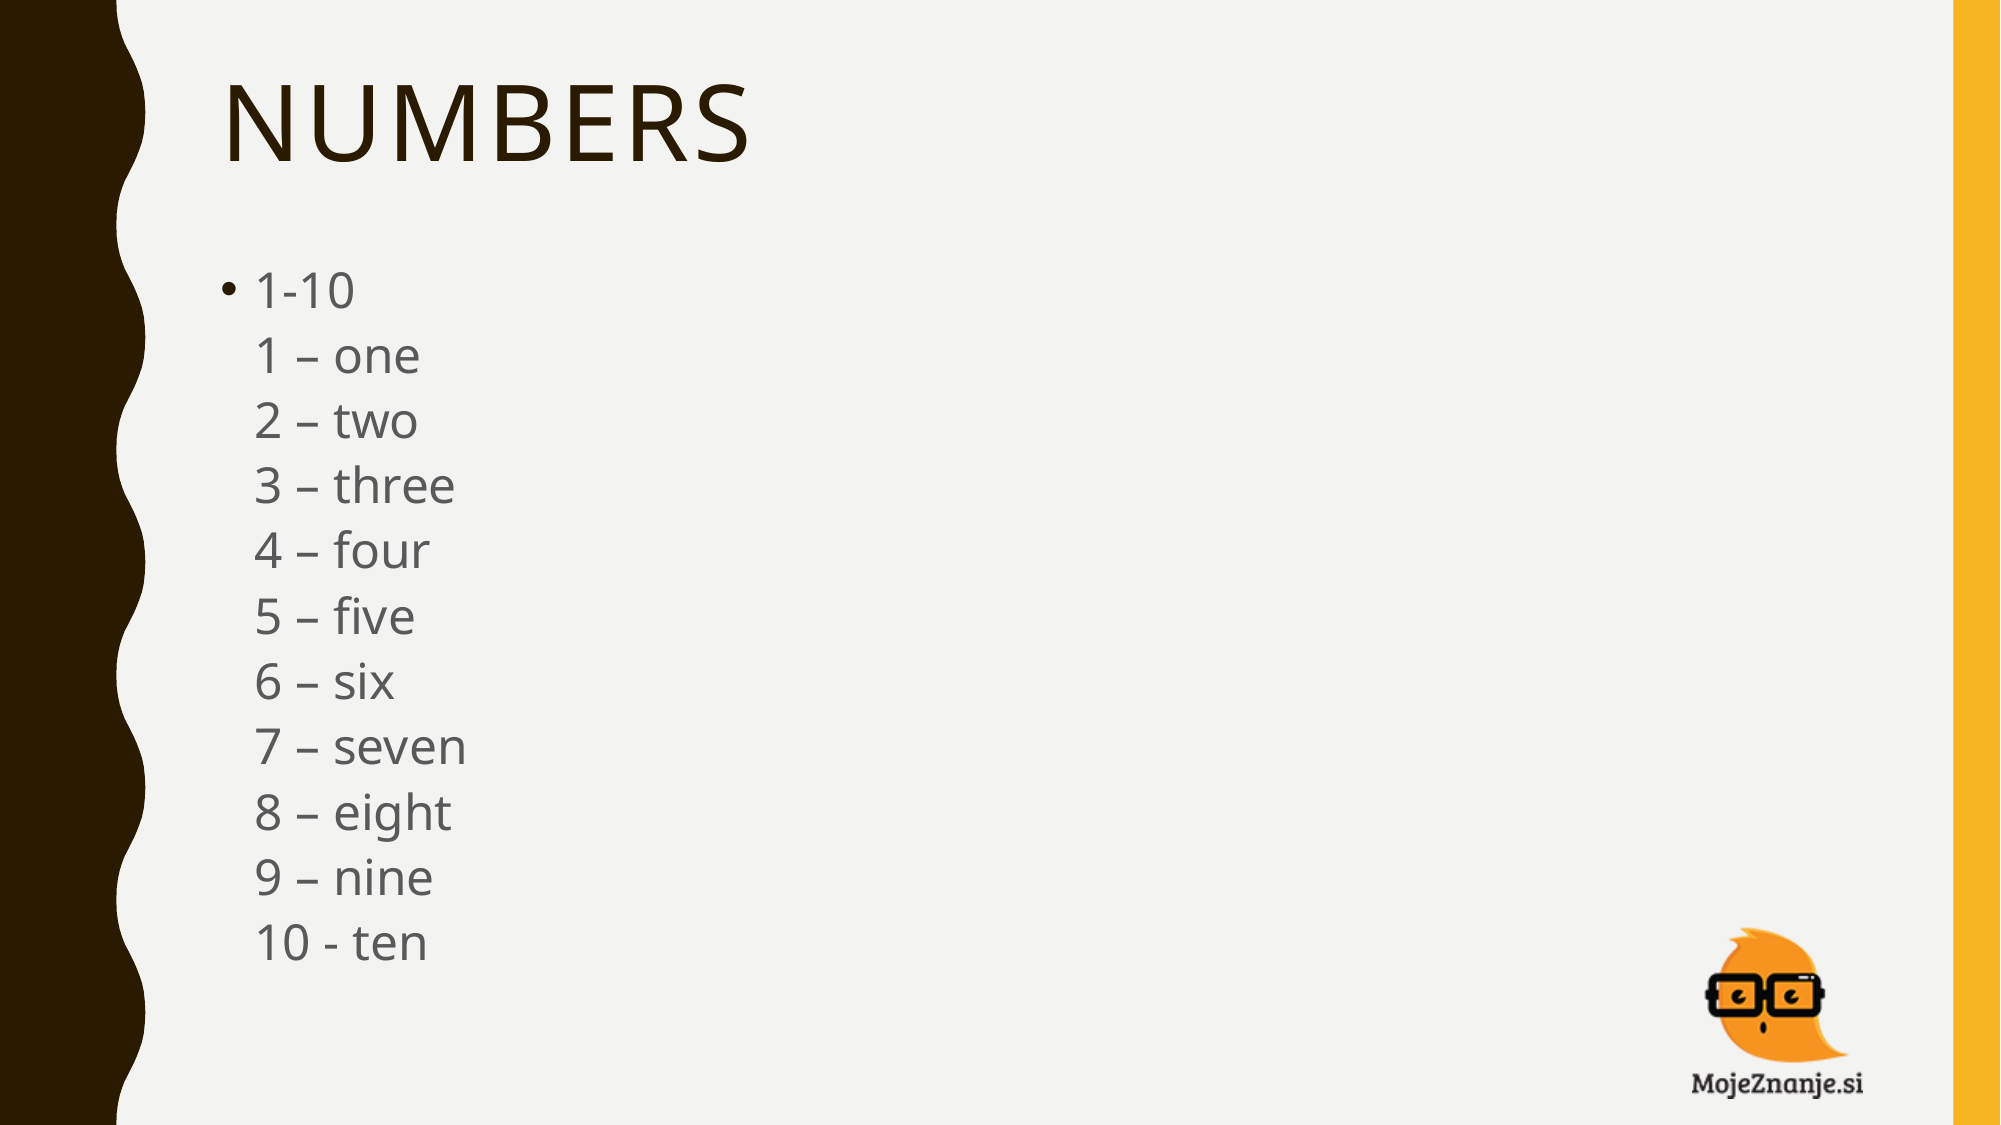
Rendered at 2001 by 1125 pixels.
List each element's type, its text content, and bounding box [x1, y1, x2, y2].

picture [1692, 983, 1863, 1099]
list 1-10 1 – one 2 – two 3 – three 4 – four 5 – five 6 – six 7 – seven 8 – eight 9 – nine 10 - ten [205, 245, 1875, 983]
title NUMBERS [205, 62, 1875, 245]
